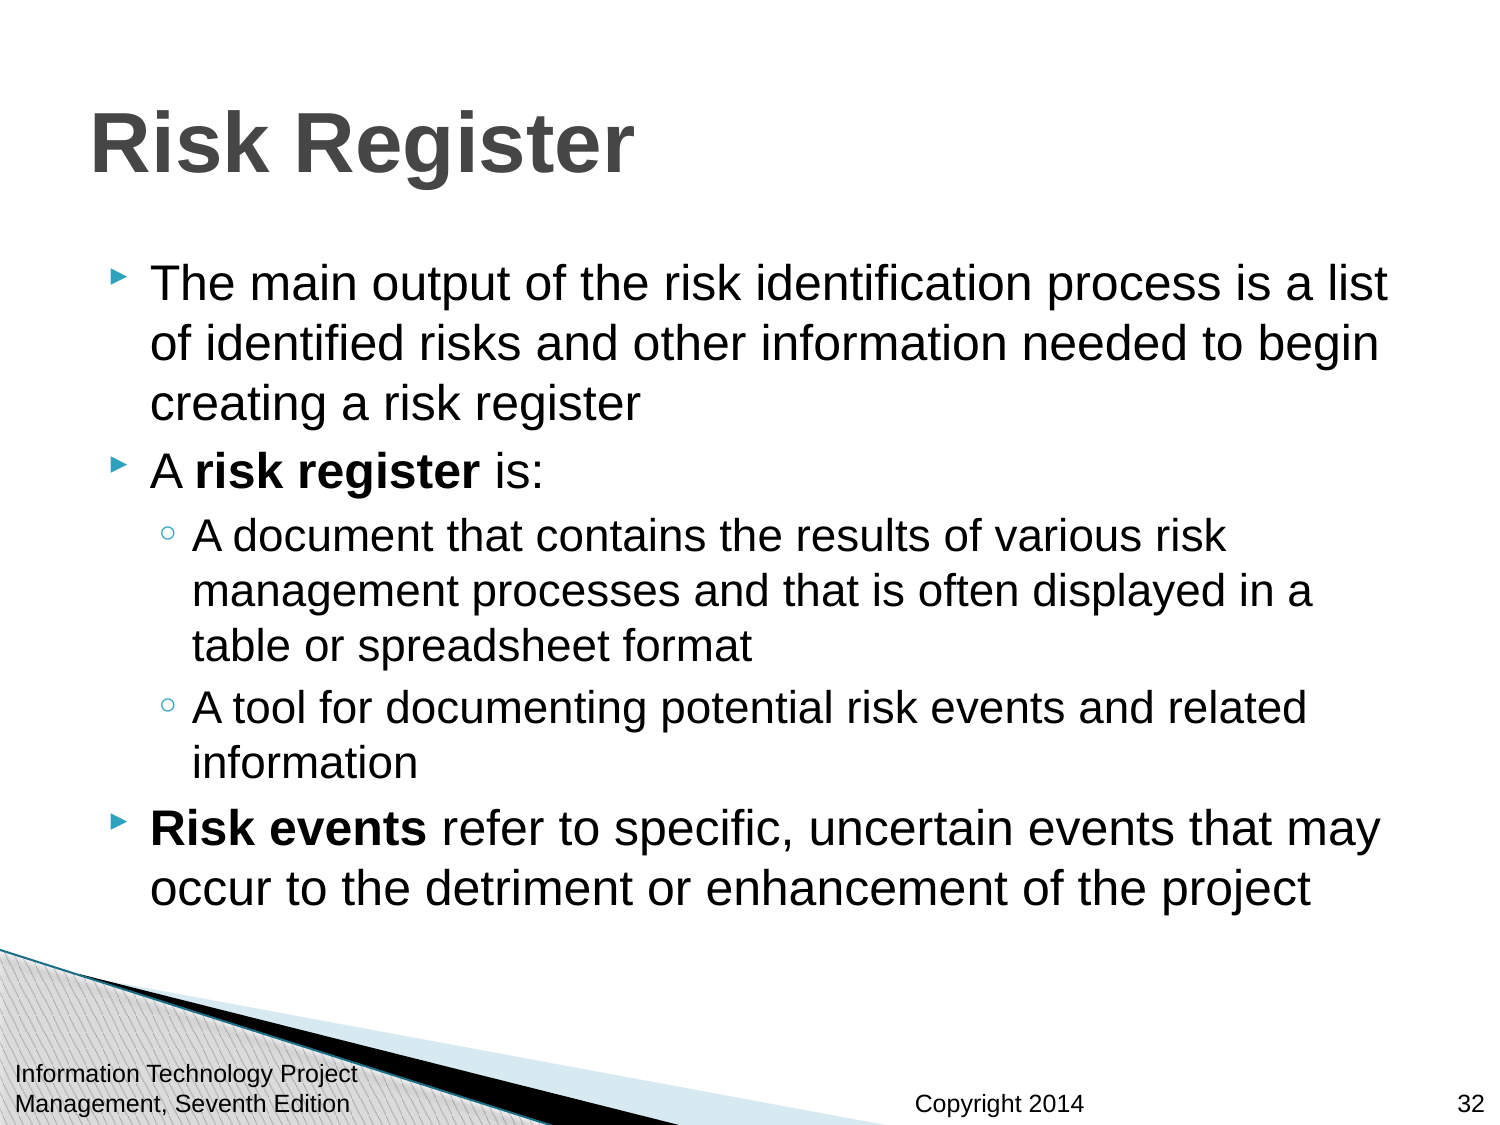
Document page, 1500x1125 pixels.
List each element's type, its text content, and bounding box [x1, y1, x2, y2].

footer Information Technology Project Management, Seventh Edition [0, 1065, 425, 1125]
title Risk Register [75, 45, 1425, 233]
list The main output of the risk identification process is a list of identified risks and other information needed to begin creating a risk register A risk register is: A document that contains the results of various risk management processes and that is often displayed in a table or spreadsheet format A tool for documenting potential risk events and related information Risk events refer to specific, uncertain events that may occur to the detriment or enhancement of the project [74, 242, 1426, 986]
slide_number 32 [1408, 1065, 1500, 1125]
